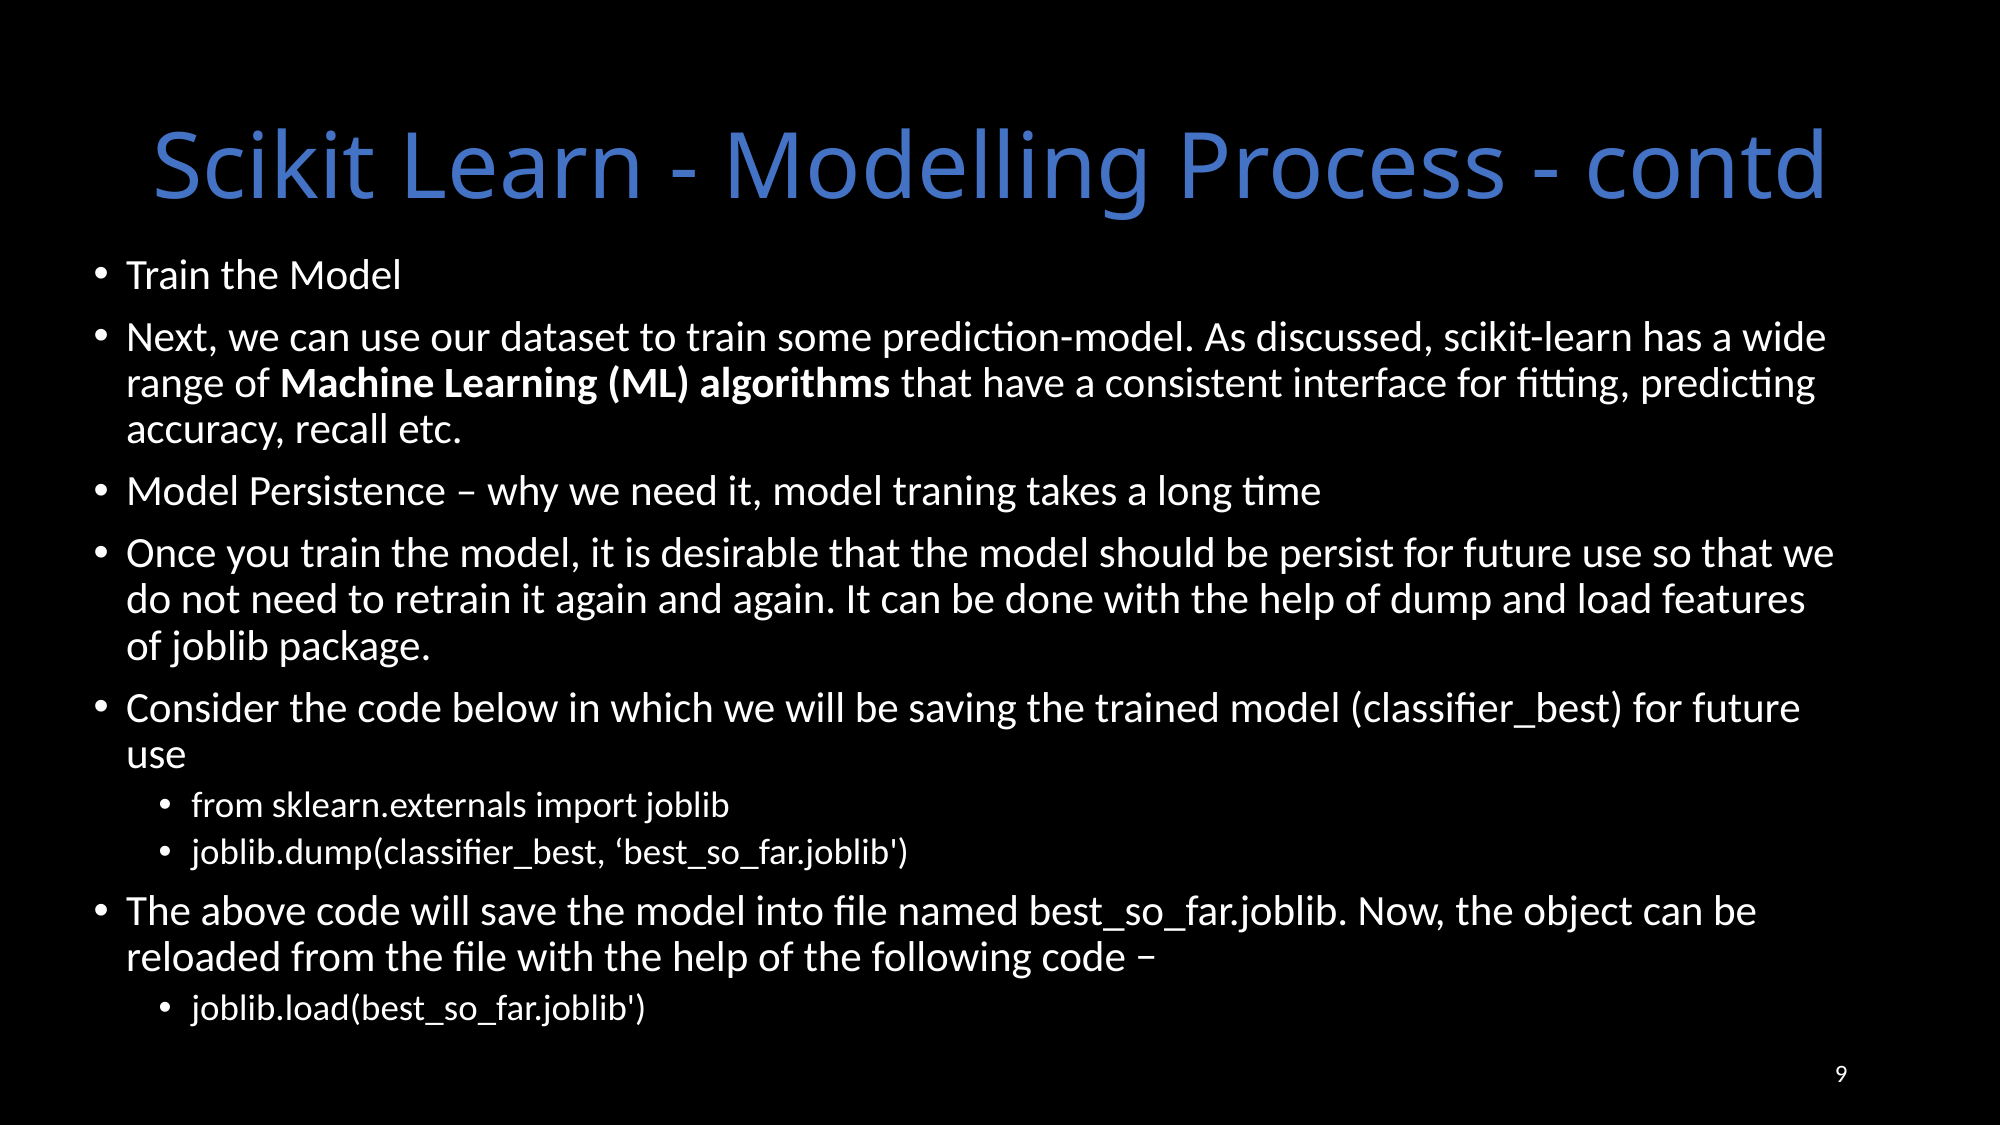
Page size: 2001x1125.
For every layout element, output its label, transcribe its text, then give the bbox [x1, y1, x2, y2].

slide_number 9 [1412, 1042, 1863, 1103]
title Scikit Learn - Modelling Process - contd [137, 59, 1863, 244]
list Train the Model Next, we can use our dataset to train some prediction-model. As discussed, scikit-learn has a wide range of Machine Learning (ML) algorithms that have a consistent interface for fitting, predicting accuracy, recall etc. Model Persistence – why we need it, model traning takes a long time Once you train the model, it is desirable that the model should be persist for future use so that we do not need to retrain it again and again. It can be done with the help of dump and load features of joblib package. Consider the code below in which we will be saving the trained model (classifier_best) for future use from sklearn.externals import joblib joblib.dump(classifier_best, ‘best_so_far.joblib') The above code will save the model into file named best_so_far.joblib. Now, the object can be reloaded from the file with the help of the following code − joblib.load(best_so_far.joblib') [78, 244, 1863, 1043]
